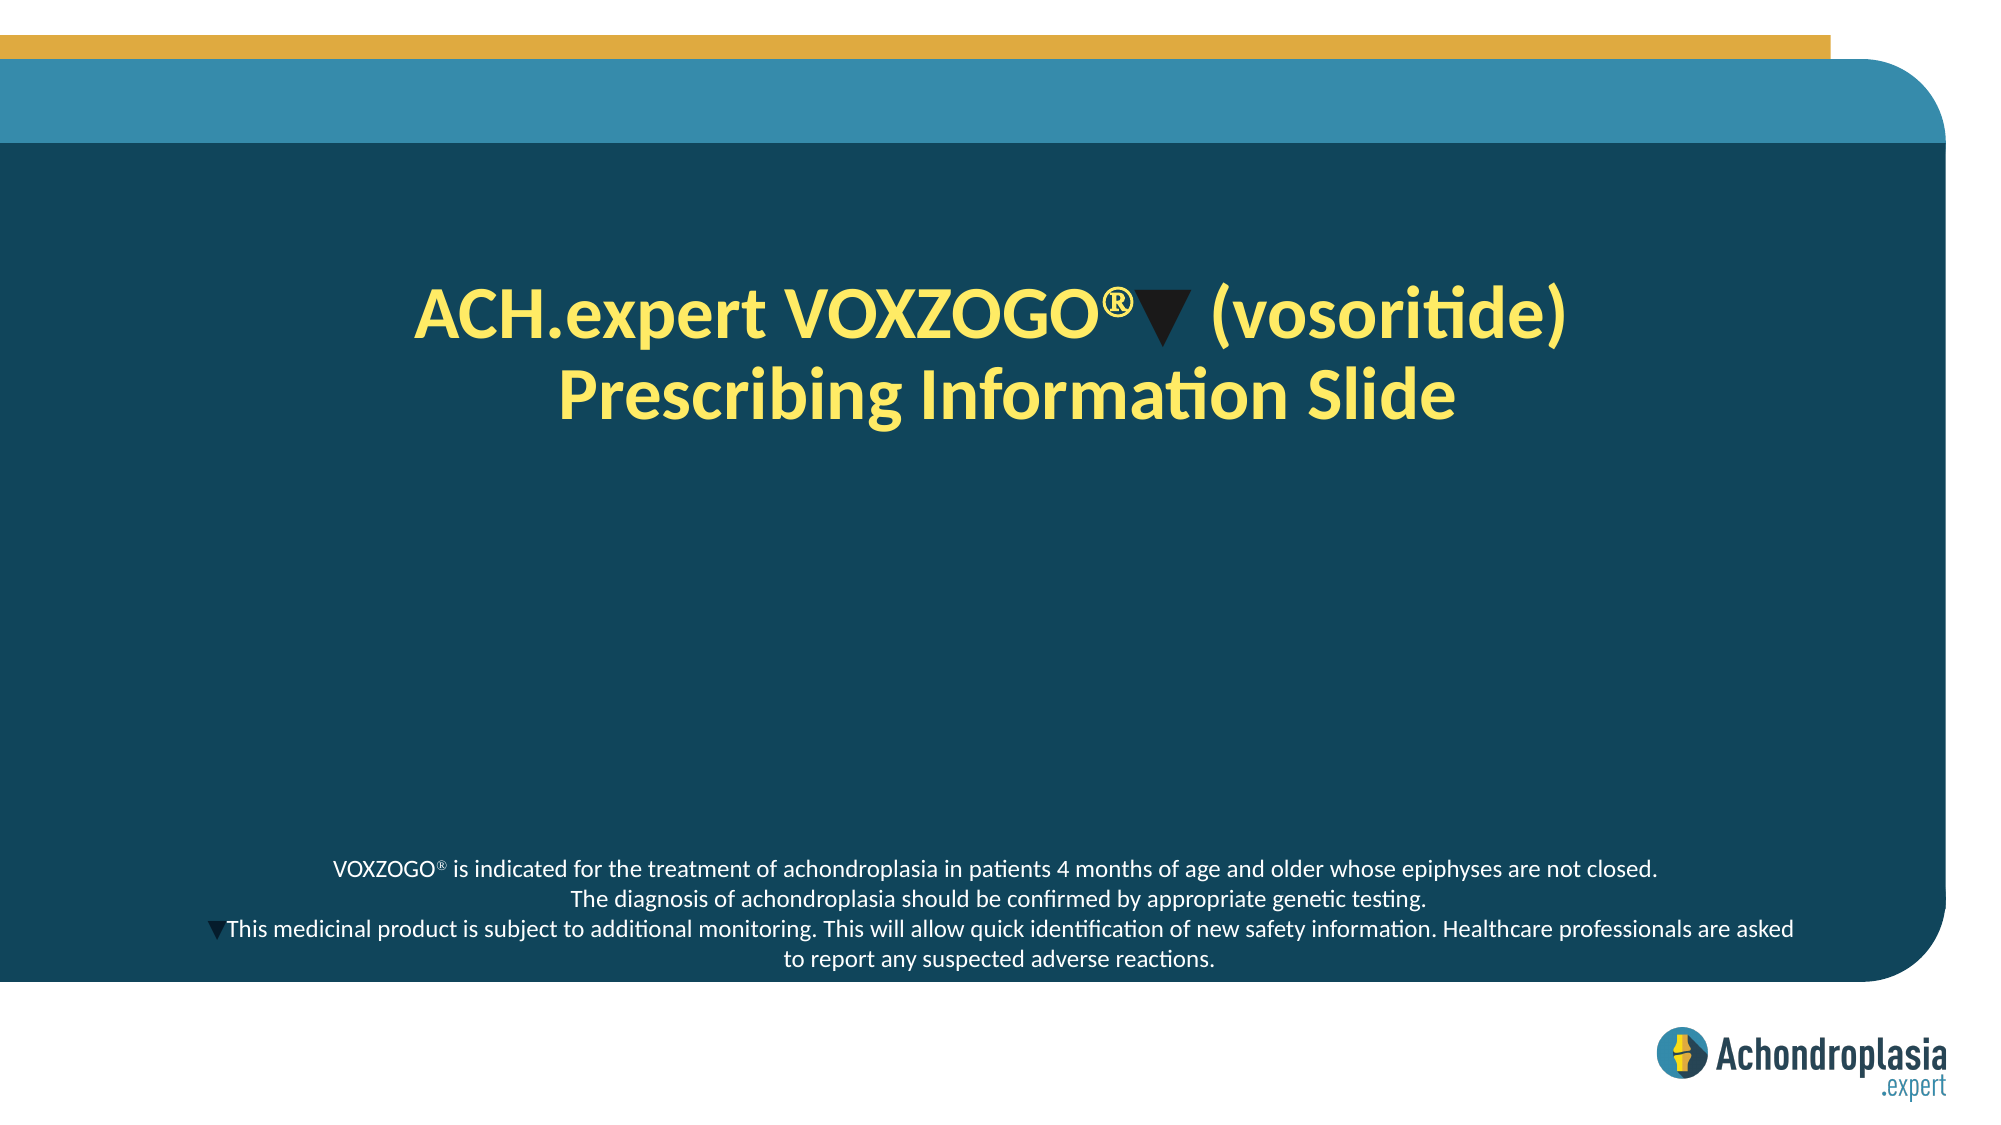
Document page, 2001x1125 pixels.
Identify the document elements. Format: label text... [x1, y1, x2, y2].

picture [1656, 1027, 1947, 1102]
text_box VOXZOGO is indicated for the treatment of achondroplasia in patients 4 months of age and older whose epiphyses are not closed. The diagnosis of achondroplasia should be confirmed by appropriate genetic testing. ▼This medicinal product is subject to additional monitoring. This will allow quick identification of new safety information. Healthcare professionals are asked to report any suspected adverse reactions. [178, 845, 1822, 980]
title ACH.expert VOXZOGO▼ (vosoritide) Prescribing Information Slide [55, 184, 1945, 444]
